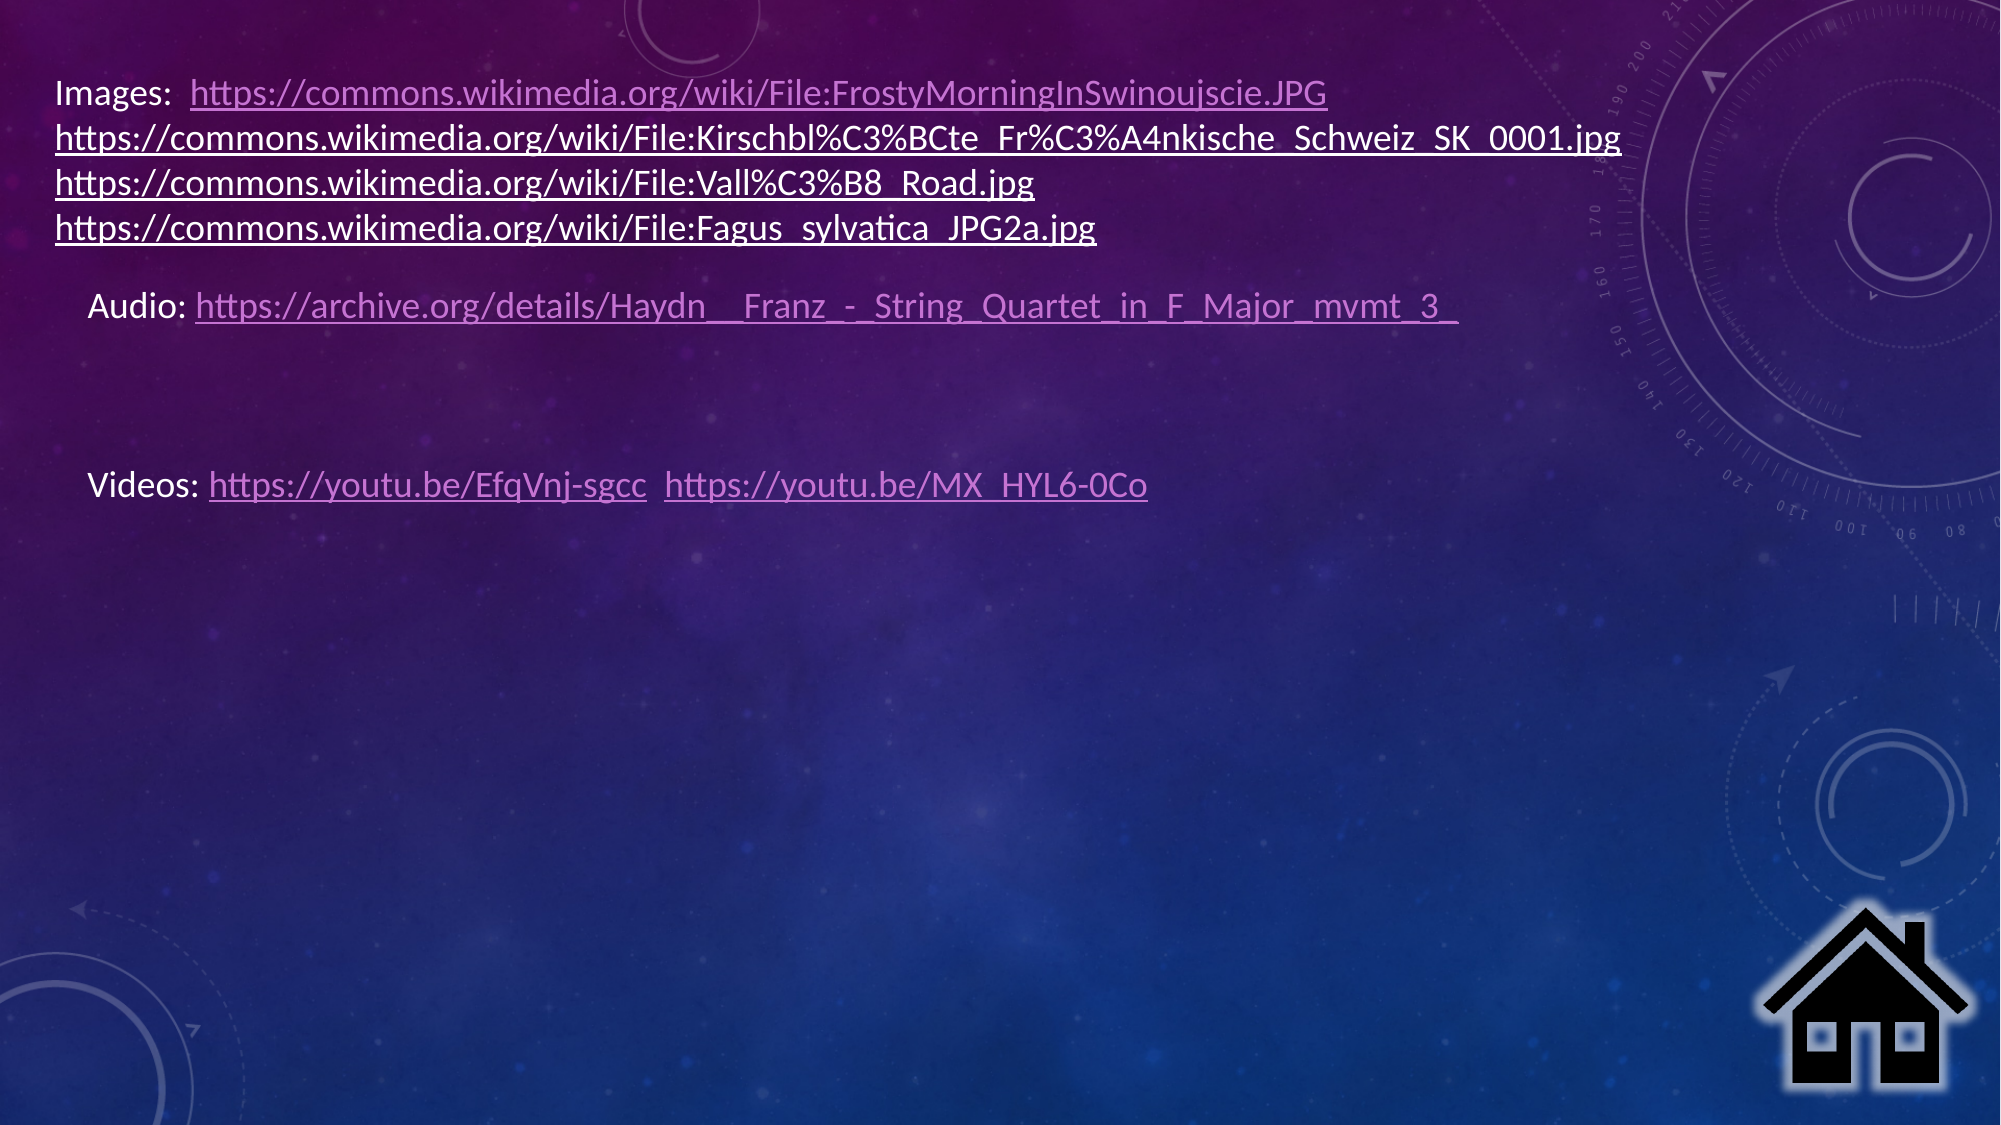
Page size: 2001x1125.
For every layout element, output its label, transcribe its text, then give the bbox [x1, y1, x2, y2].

text_box Videos: https://youtu.be/EfqVnj-sgcc https://youtu.be/MX_HYL6-0Co [72, 452, 1545, 513]
picture [0, 0, 2001, 1125]
text_box Audio: https://archive.org/details/Haydn__Franz_-_String_Quartet_in_F_Major_mvmt_3_ [72, 274, 1969, 334]
text_box Images: https://commons.wikimedia.org/wiki/File:FrostyMorningInSwinoujscie.JPG https://commons.wikimedia.org/wiki/File:Kirschbl%C3%BCte_Fr%C3%A4nkische_Schweiz_SK_0001.jpg https://commons.wikimedia.org/wiki/File:Vall%C3%B8_Road.jpg https://commons.wikimedia.org/wiki/File:Fagus_sylvatica_JPG2a.jpg [39, 60, 1934, 256]
